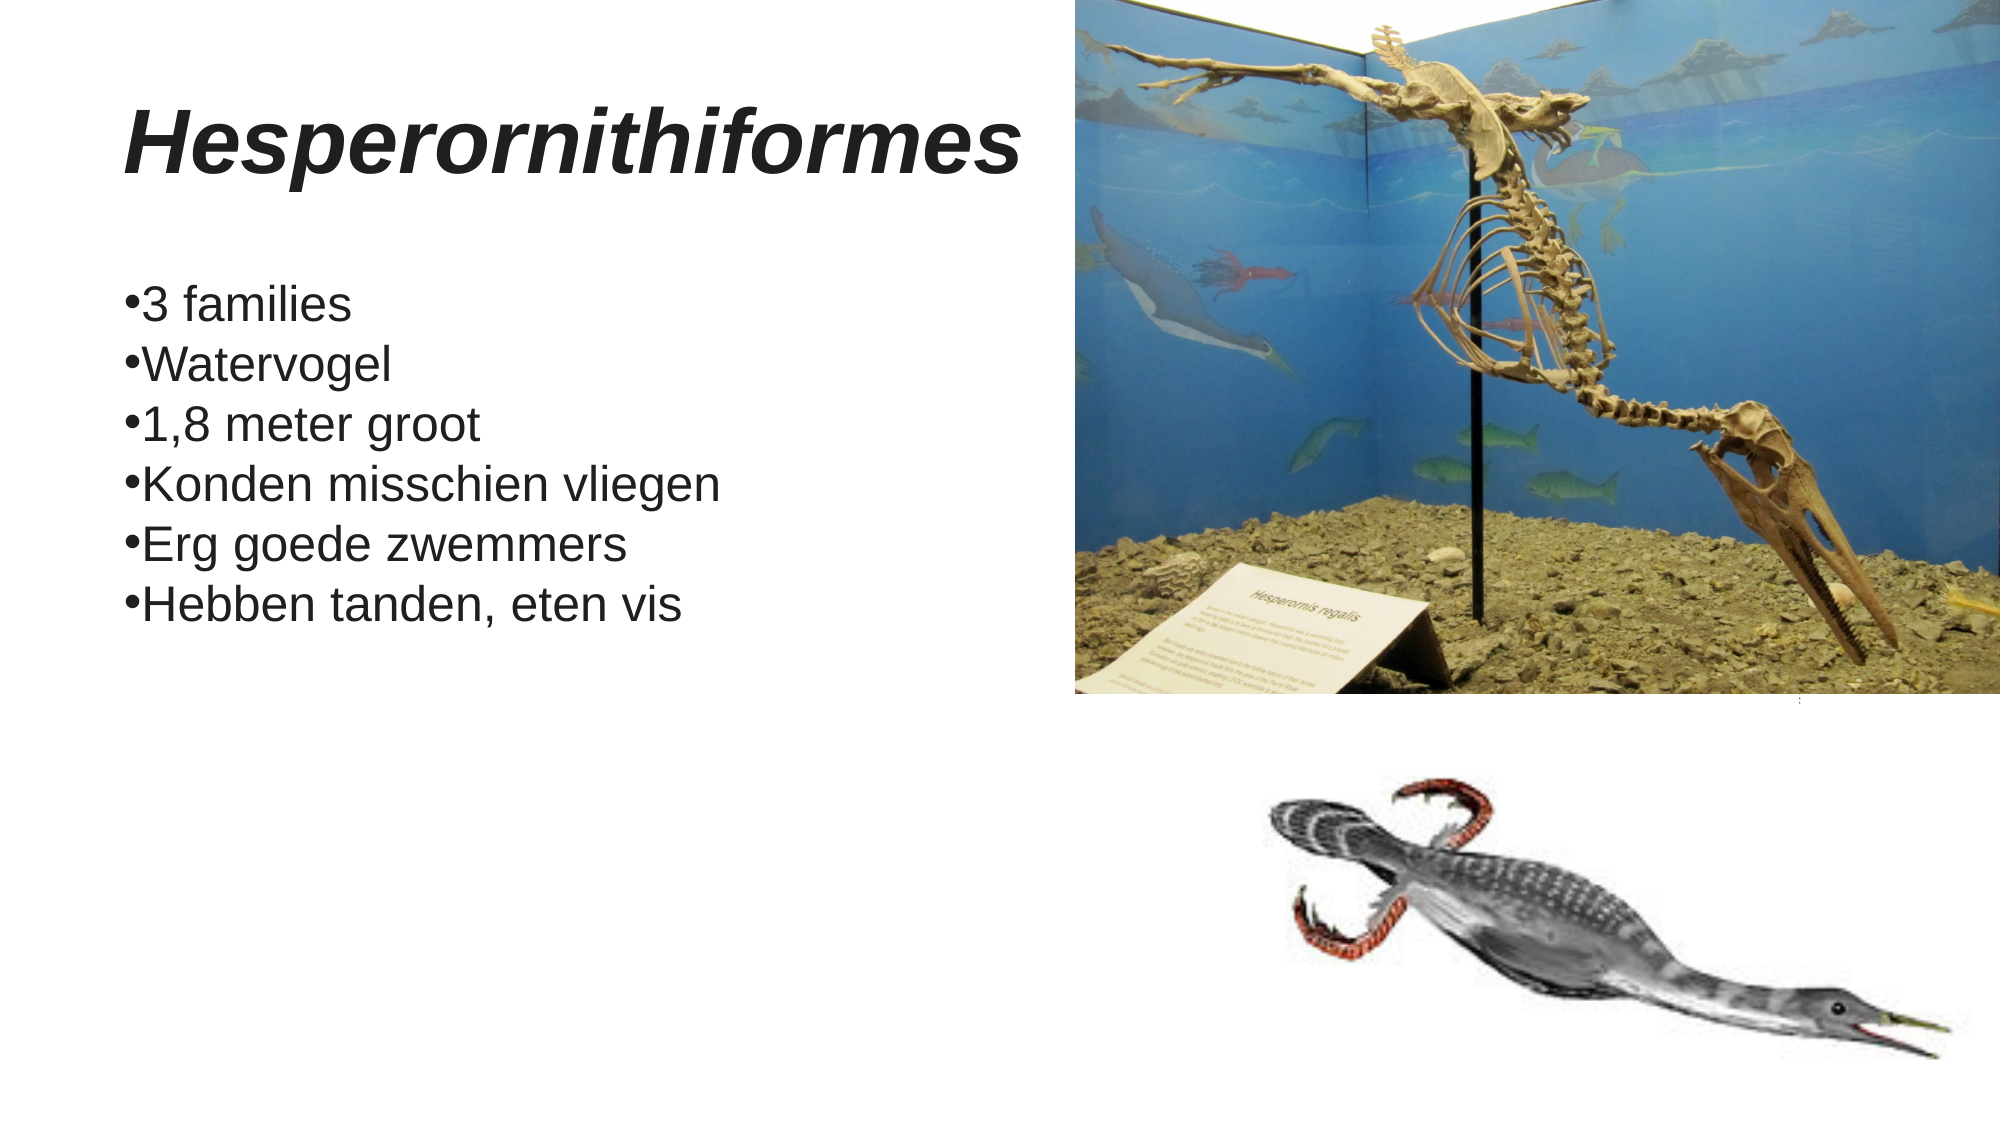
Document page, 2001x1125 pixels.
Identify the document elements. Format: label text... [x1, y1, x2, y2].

list 3 families Watervogel 1,8 meter groot Konden misschien vliegen Erg goede zwemmers Hebben tanden, eten vis [124, 271, 1394, 986]
title Hesperornithiformes [124, 94, 1075, 271]
picture [1075, 0, 2001, 1125]
